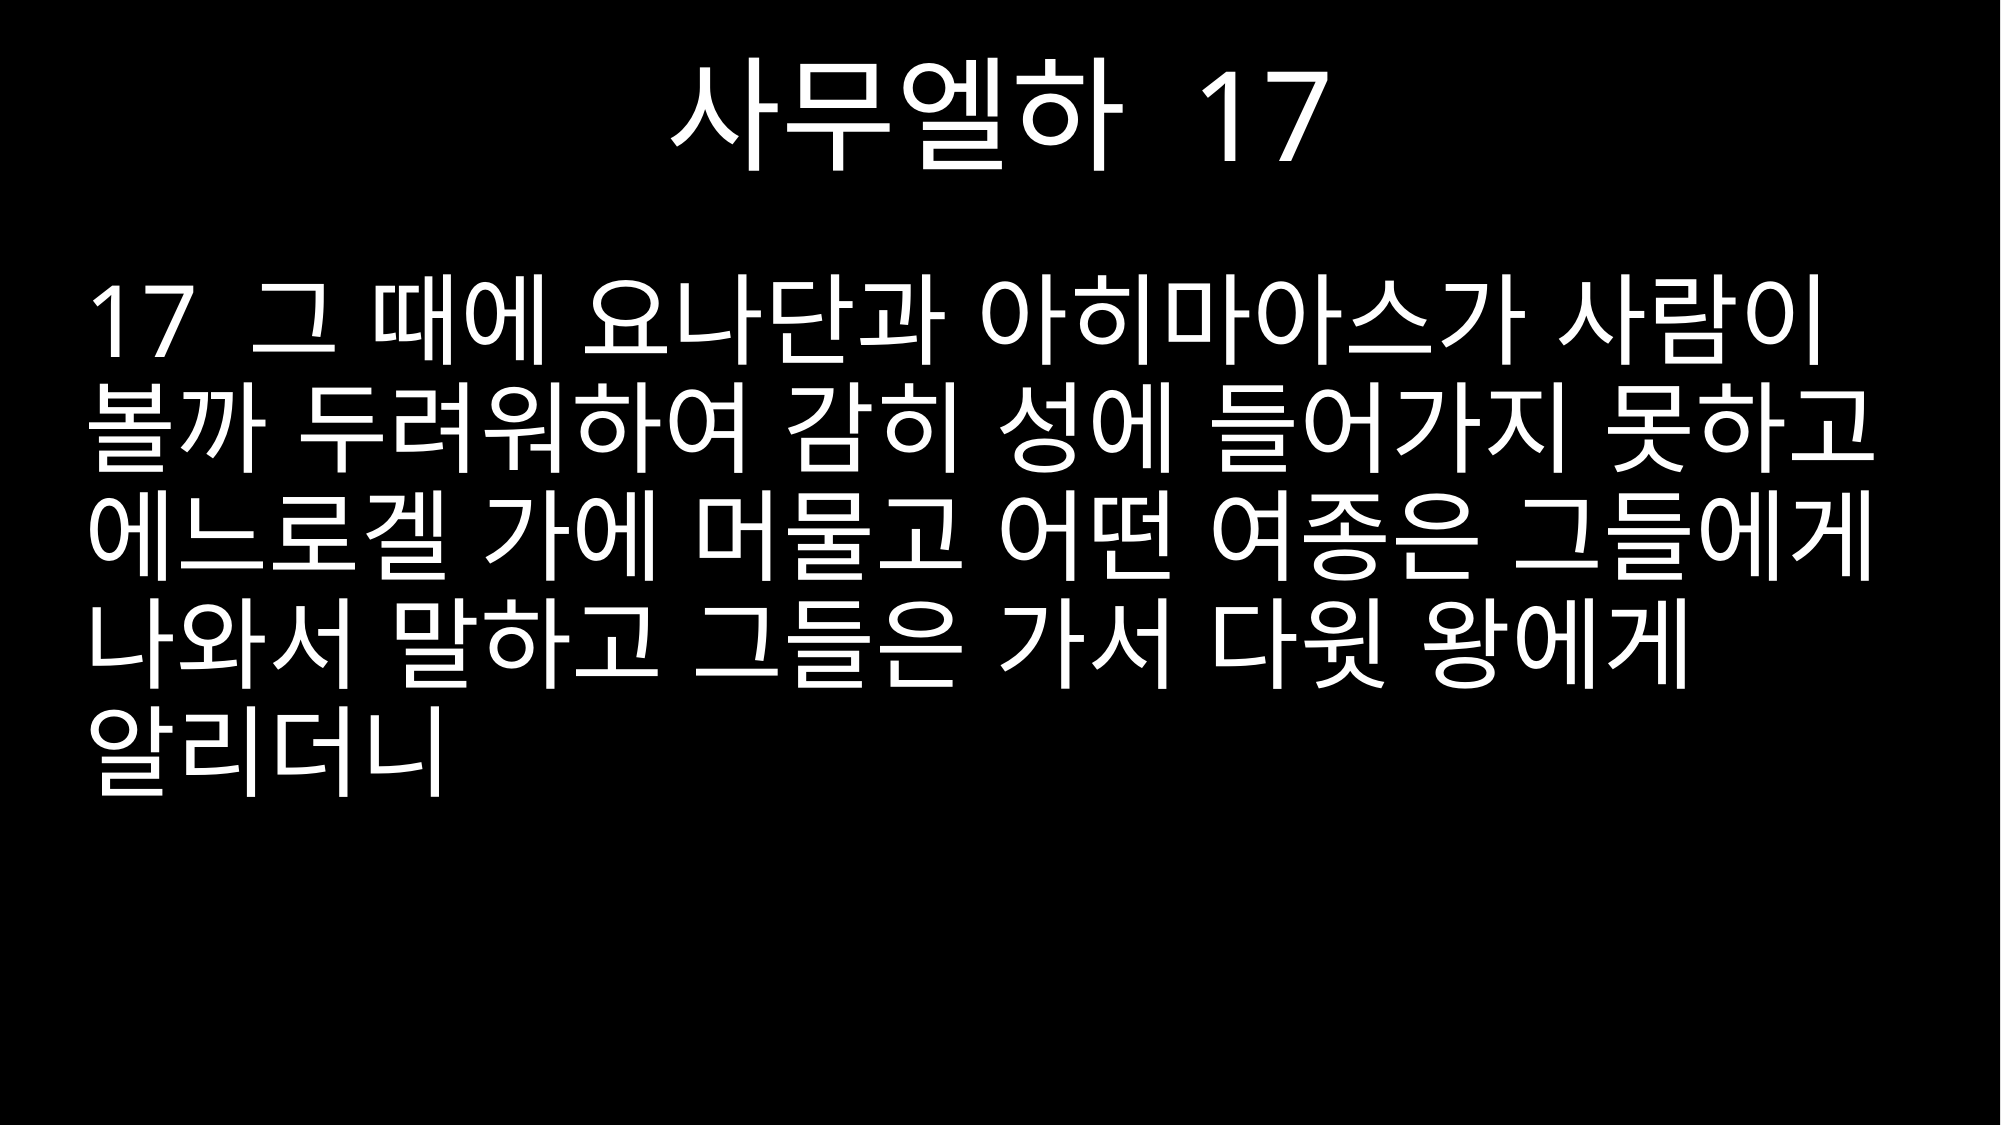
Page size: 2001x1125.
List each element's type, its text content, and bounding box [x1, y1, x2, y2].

picture [0, 0, 2001, 1125]
list 17 그 때에 요나단과 아히마아스가 사람이 볼까 두려워하여 감히 성에 들어가지 못하고 에느로겔 가에 머물고 어떤 여종은 그들에게 나와서 말하고 그들은 가서 다윗 왕에게 알리더니 [69, 263, 1953, 423]
footer 사무엘하 17 [0, 32, 2000, 192]
